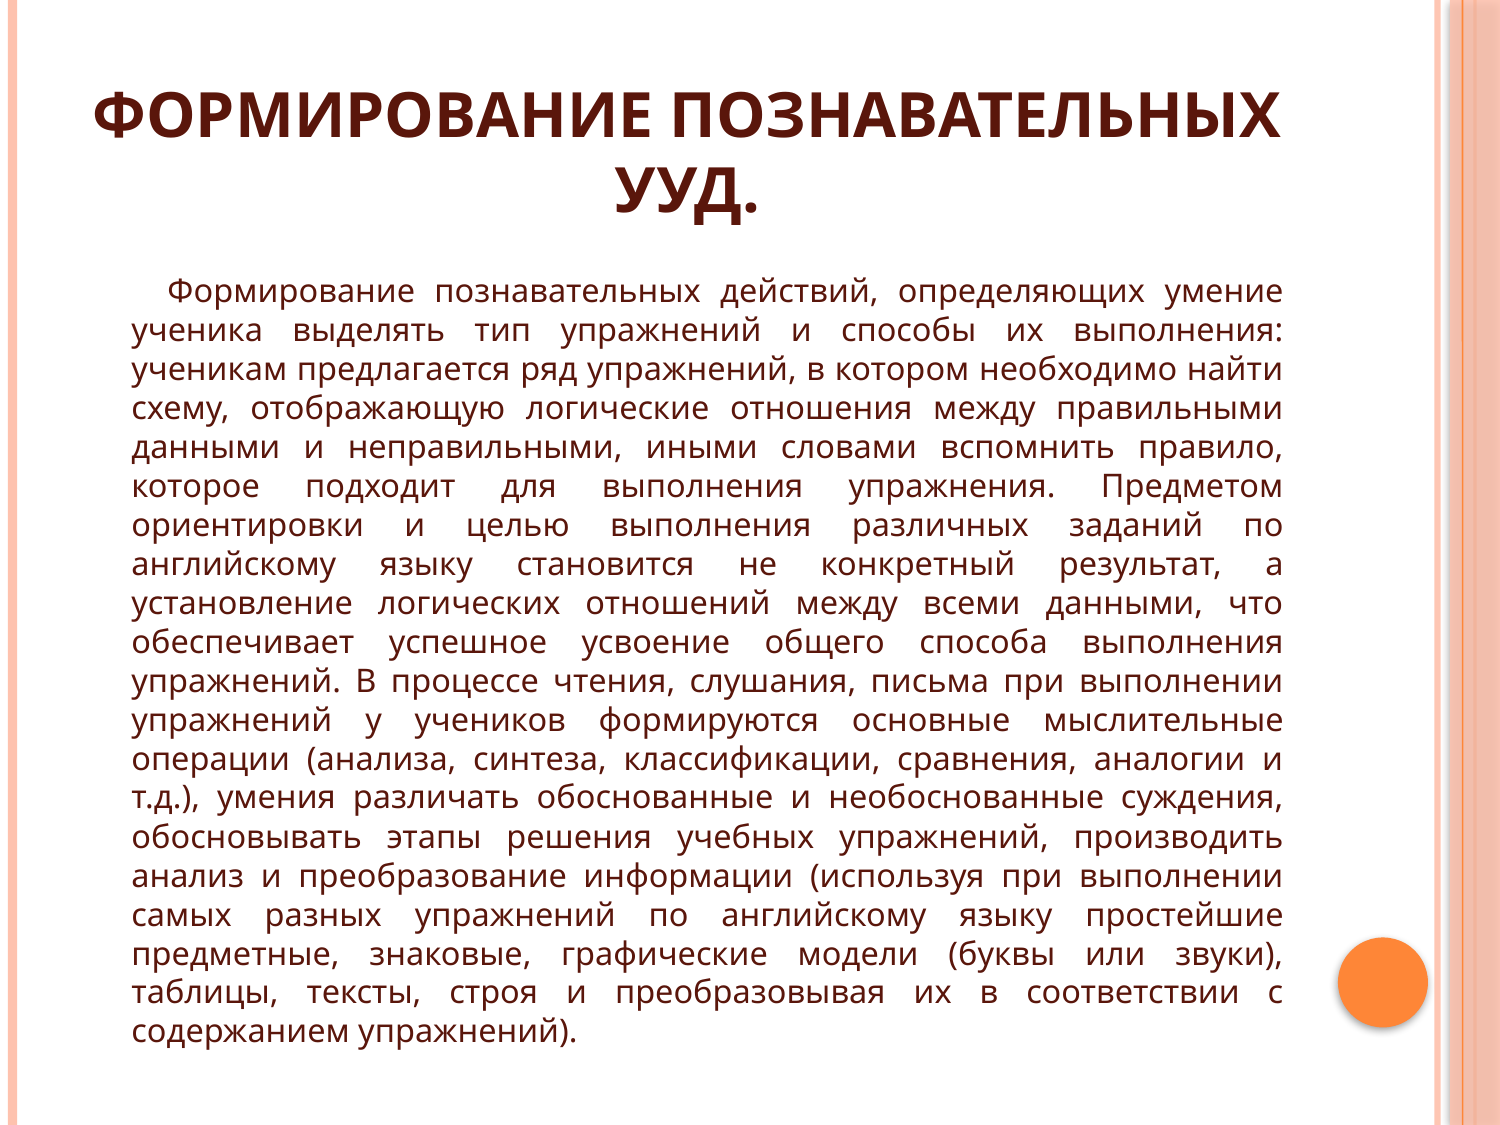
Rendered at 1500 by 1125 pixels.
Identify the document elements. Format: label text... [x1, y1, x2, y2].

title Формирование познавательных УУД. [75, 45, 1300, 233]
list Формирование познавательных действий, определяющих умение ученика выделять тип упражнений и способы их выполнения: ученикам предлагается ряд упражнений, в котором необходимо найти схему, отображающую логические отношения между правильными данными и неправильными, иными словами вспомнить правило, которое подходит для выполнения упражнения. Предметом ориентировки и целью выполнения различных заданий по английскому языку становится не конкретный результат, а установление логических отношений между всеми данными, что обеспечивает успешное усвоение общего способа выполнения упражнений. В процессе чтения, слушания, письма при выполнении упражнений у учеников формируются основные мыслительные операции (анализа, синтеза, классификации, сравнения, аналогии и т.д.), умения различать обоснованные и необоснованные суждения, обосновывать этапы решения учебных упражнений, производить анализ и преобразование информации (используя при выполнении самых разных упражнений по английскому языку простейшие предметные, знаковые, графические модели (буквы или звуки), таблицы, тексты, строя и преобразовывая их в соответствии с содержанием упражнений). [75, 262, 1300, 1062]
